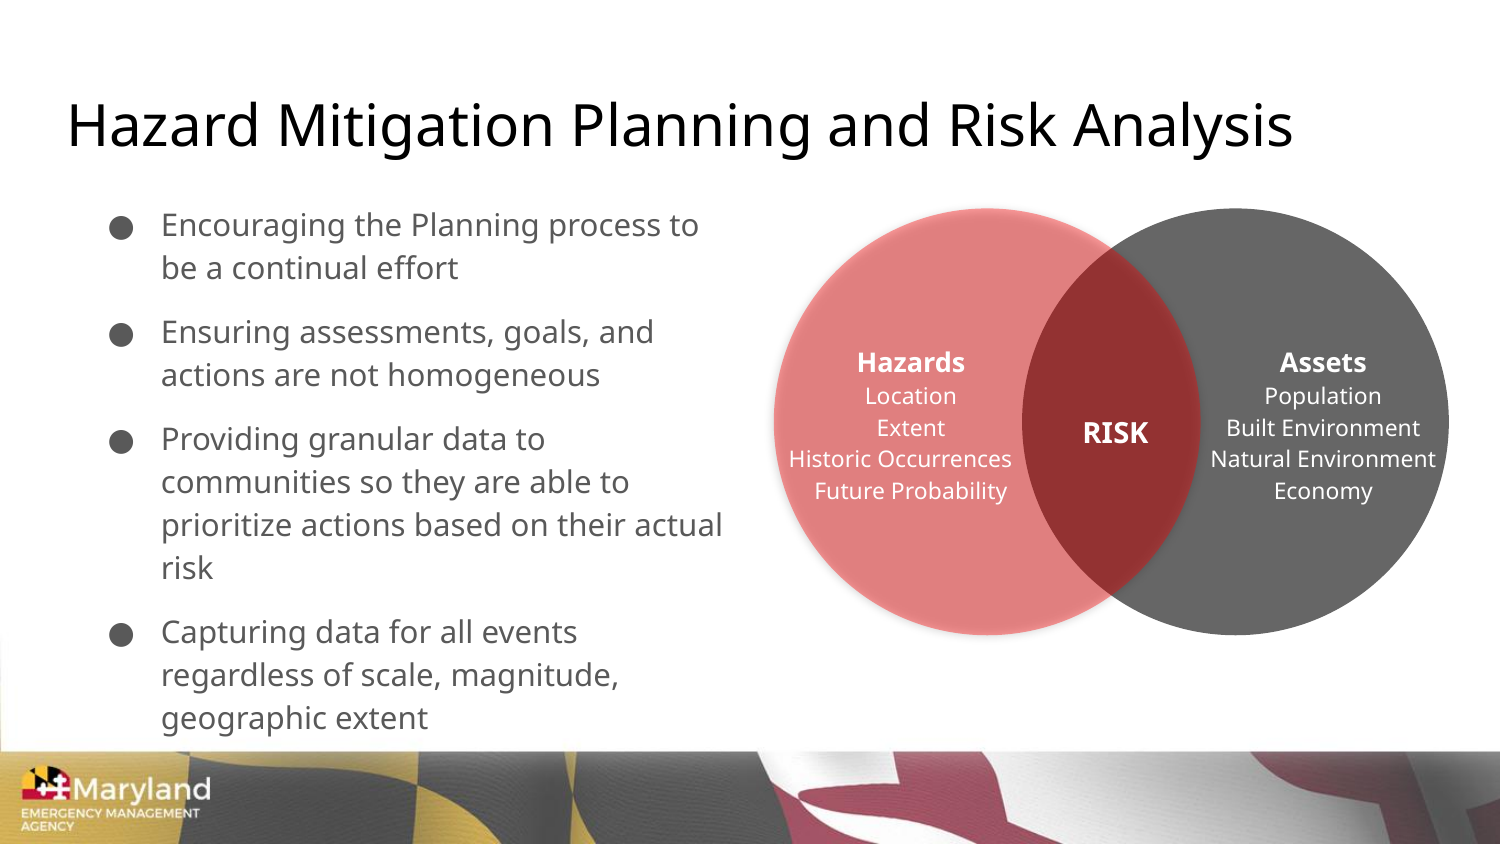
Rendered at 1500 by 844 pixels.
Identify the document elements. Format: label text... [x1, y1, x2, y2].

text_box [773, 208, 1201, 636]
text_box Encouraging the Planning process to be a continual effort Ensuring assessments, goals, and actions are not homogeneous Providing granular data to communities so they are able to prioritize actions based on their actual risk Capturing data for all events regardless of scale, magnitude, geographic extent [70, 184, 750, 751]
picture [0, 0, 1500, 844]
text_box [1203, 208, 1464, 636]
title Hazard Mitigation Planning and Risk Analysis [51, 72, 1449, 167]
